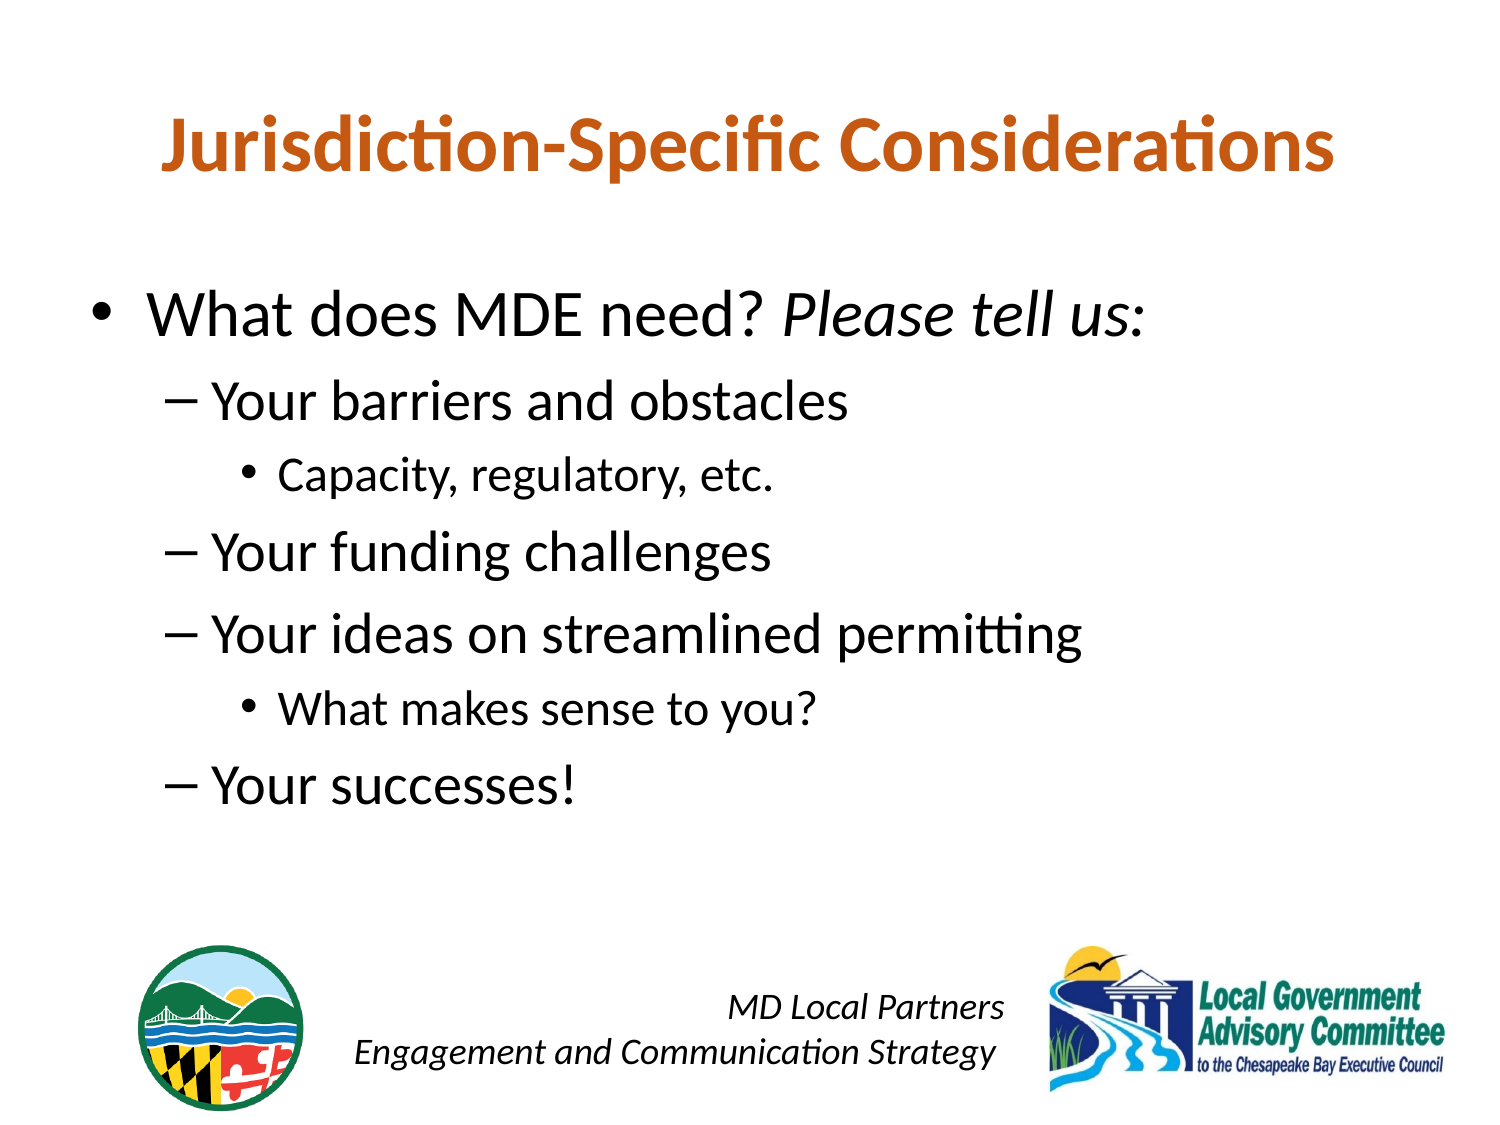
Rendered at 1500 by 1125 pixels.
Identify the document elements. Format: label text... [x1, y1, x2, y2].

text_box MD Local Partners Engagement and Communication Strategy [308, 974, 1020, 1080]
list What does MDE need? Please tell us: Your barriers and obstacles Capacity, regulatory, etc. Your funding challenges Your ideas on streamlined permitting What makes sense to you? Your successes! [75, 262, 1425, 917]
picture [137, 944, 304, 1112]
title Jurisdiction-Specific Considerations [75, 45, 1425, 233]
picture [1048, 946, 1445, 1092]
